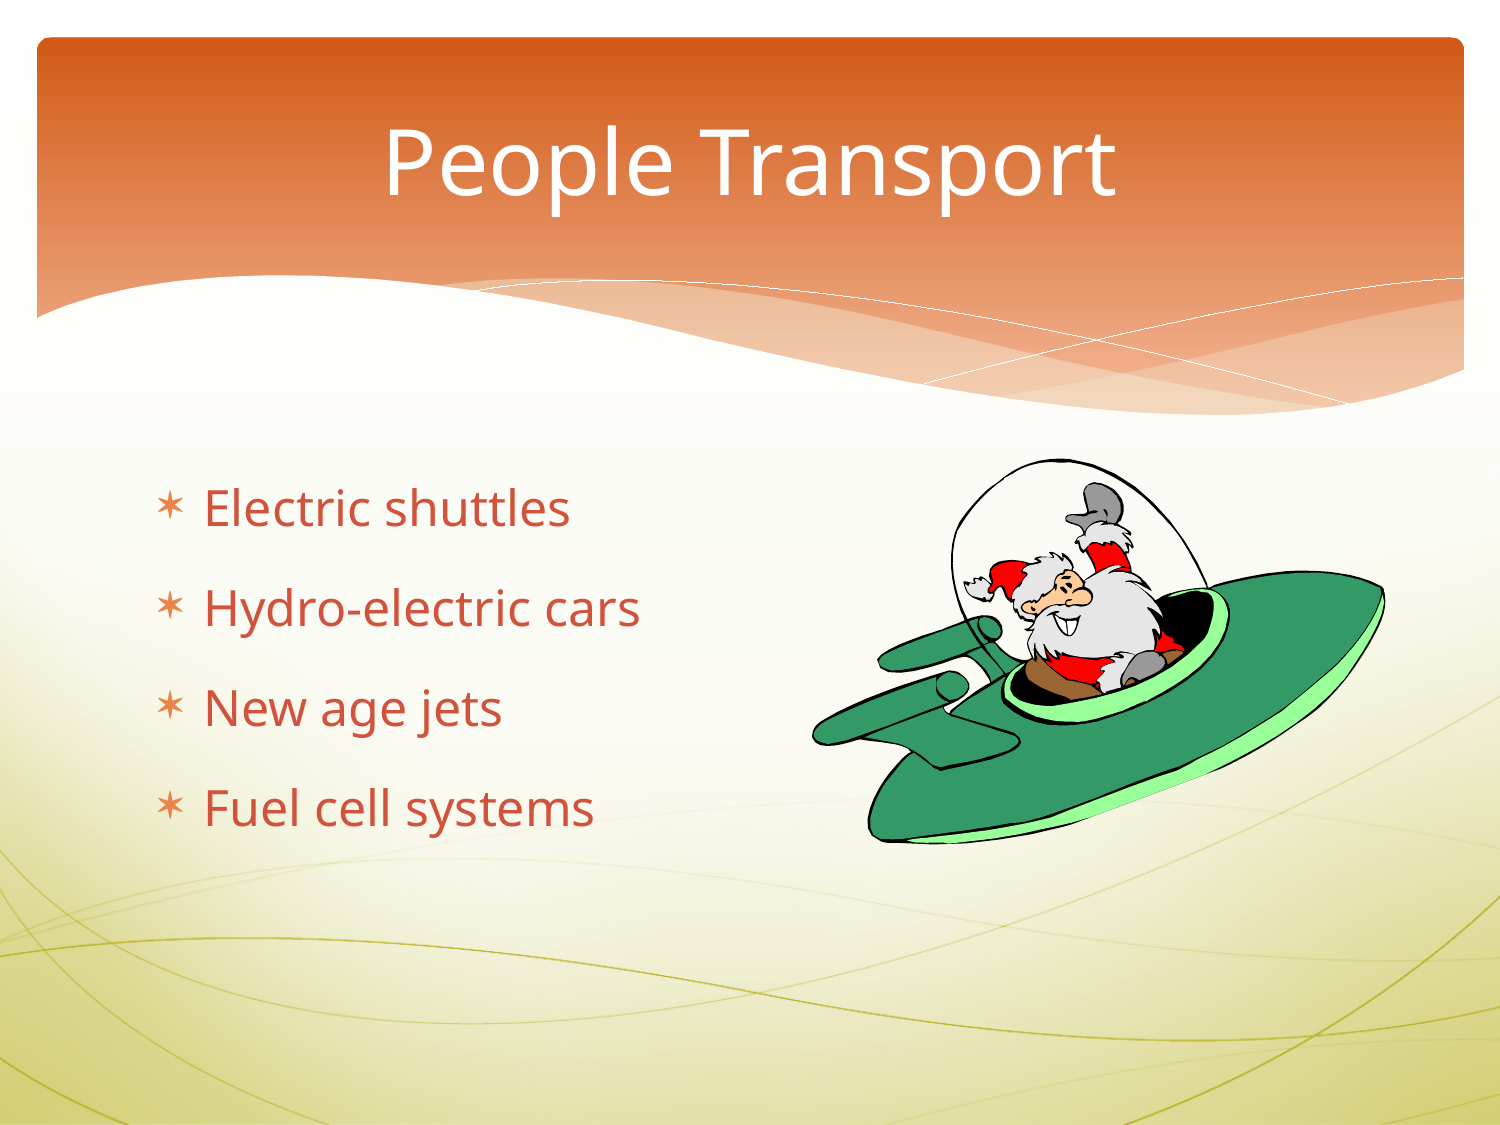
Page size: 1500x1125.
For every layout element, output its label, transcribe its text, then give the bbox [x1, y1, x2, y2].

picture [773, 444, 1378, 811]
list Electric shuttles Hydro-electric cars New age jets Fuel cell systems [143, 438, 1359, 1005]
title People Transport [75, 55, 1425, 261]
